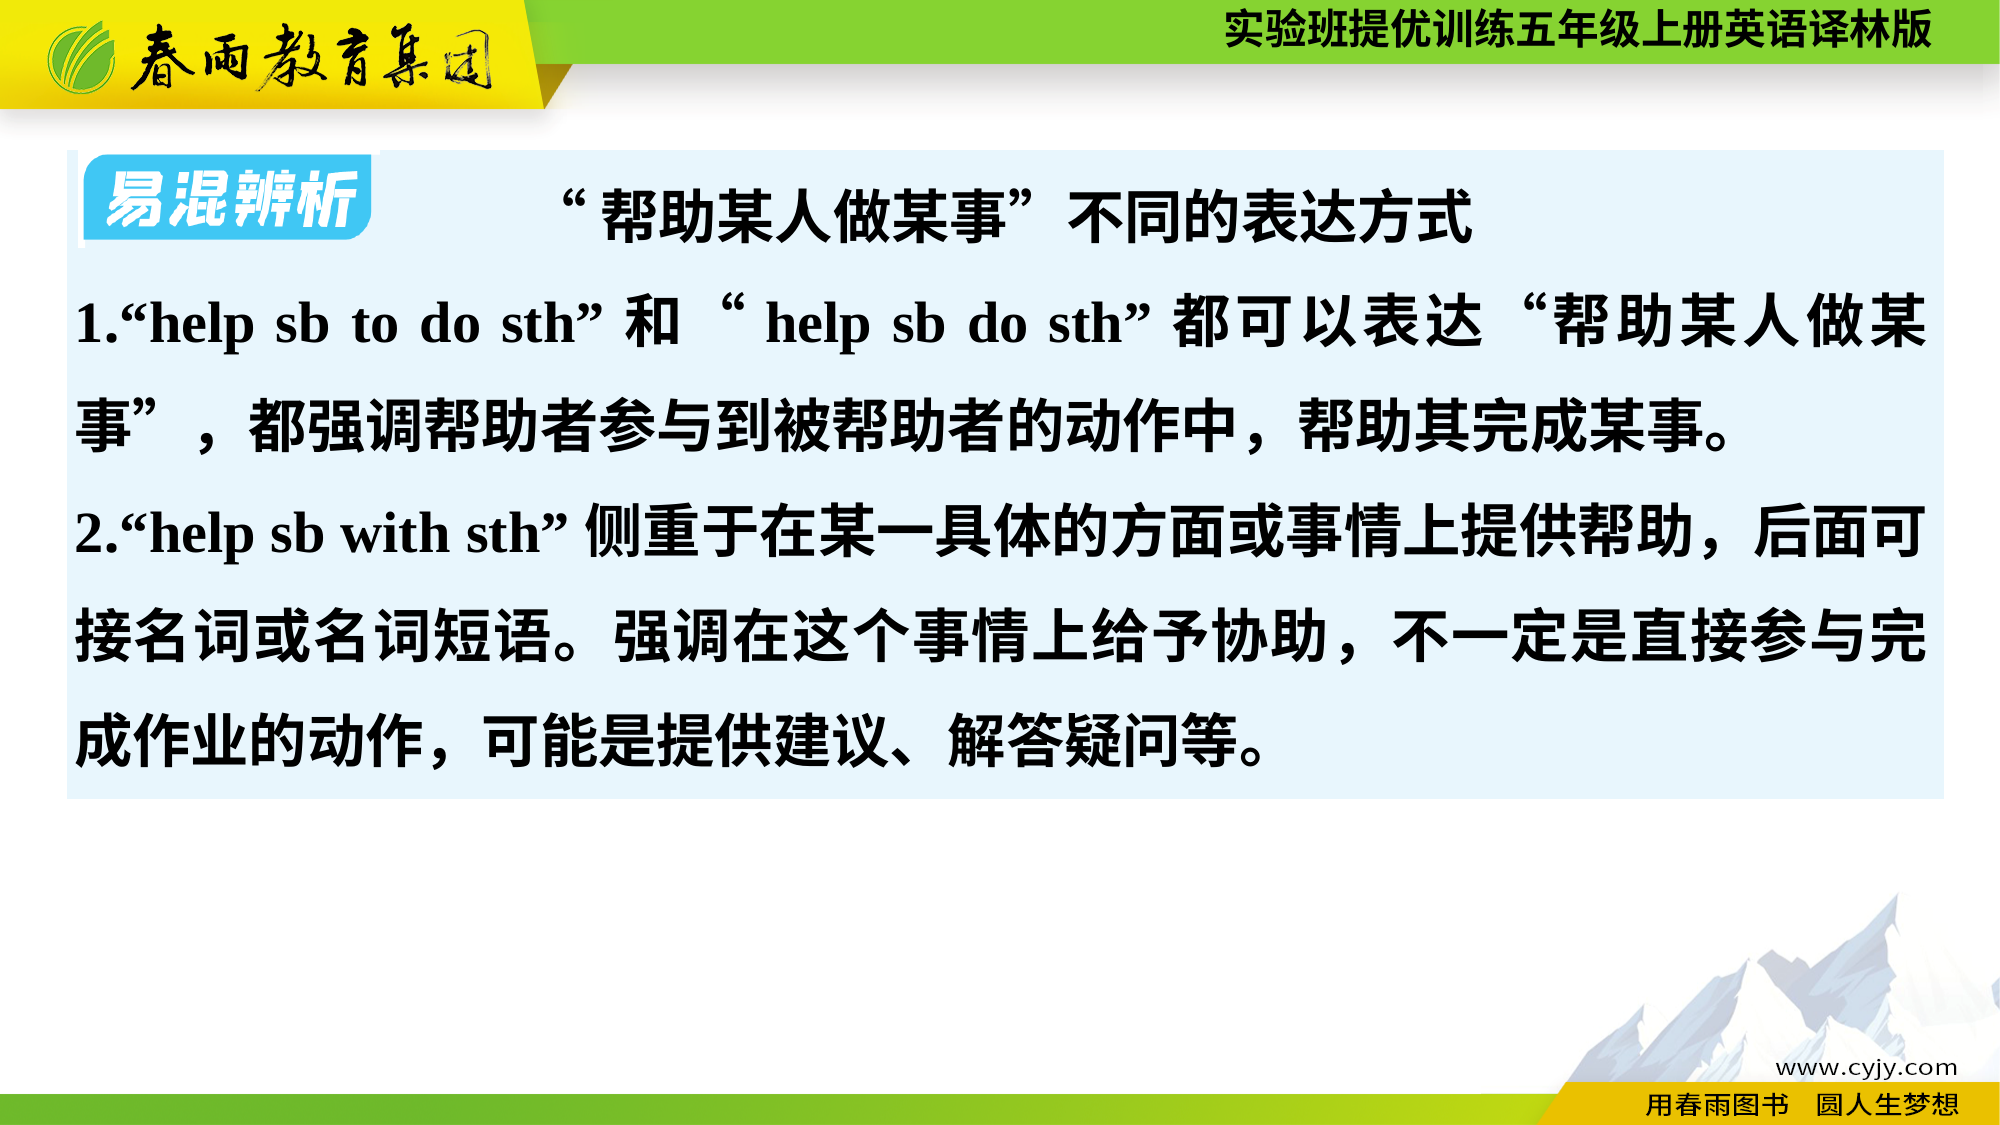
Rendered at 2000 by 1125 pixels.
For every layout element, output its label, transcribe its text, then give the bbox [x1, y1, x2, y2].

picture [0, 0, 2000, 1125]
list “帮助某人做某事”不同的表达方式 1.“help sb to do sth”和“help sb do sth”都可以表达“帮助某人做某事”，都强调帮助者参与到被帮助者的动作中，帮助其完成某事。 2.“help sb with sth”侧重于在某一具体的方面或事情上提供帮助，后面可接名词或名词短语。强调在这个事情上给予协助，不一定是直接参与完成作业的动作，可能是提供建议、解答疑问等。 [59, 137, 1944, 776]
